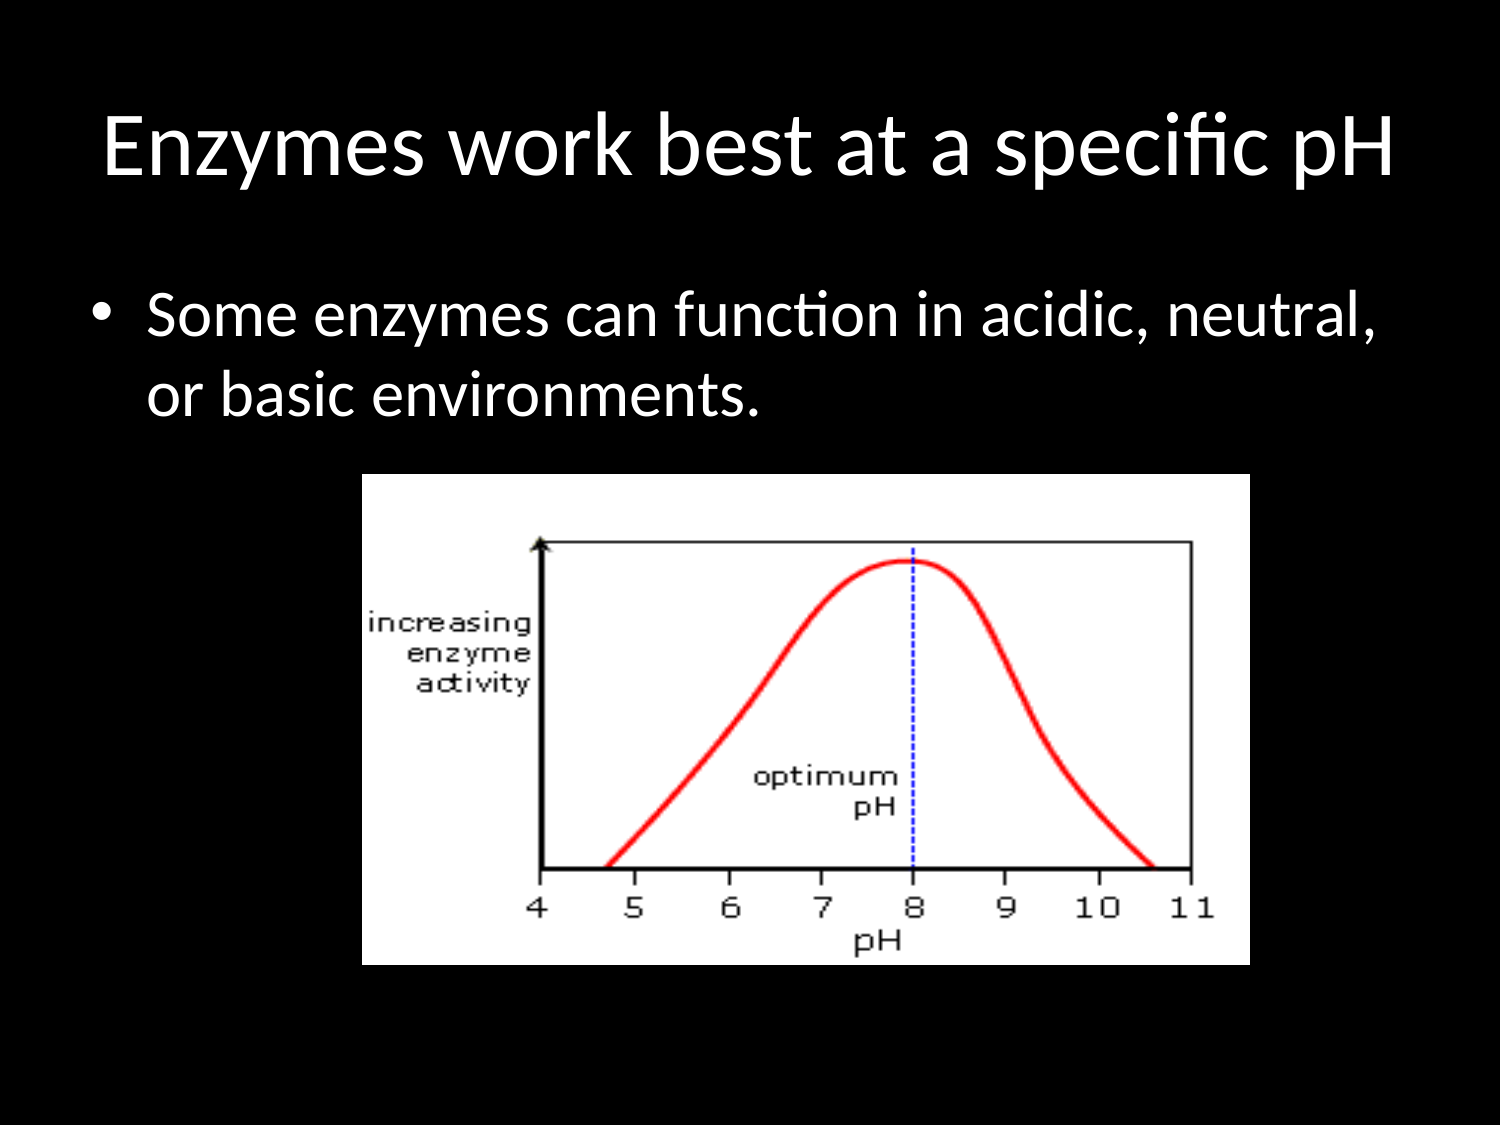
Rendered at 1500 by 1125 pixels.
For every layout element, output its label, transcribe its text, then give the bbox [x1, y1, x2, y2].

list Some enzymes can function in acidic, neutral, or basic environments. [75, 262, 1425, 1005]
title Enzymes work best at a specific pH [75, 45, 1425, 233]
picture [362, 474, 1251, 966]
